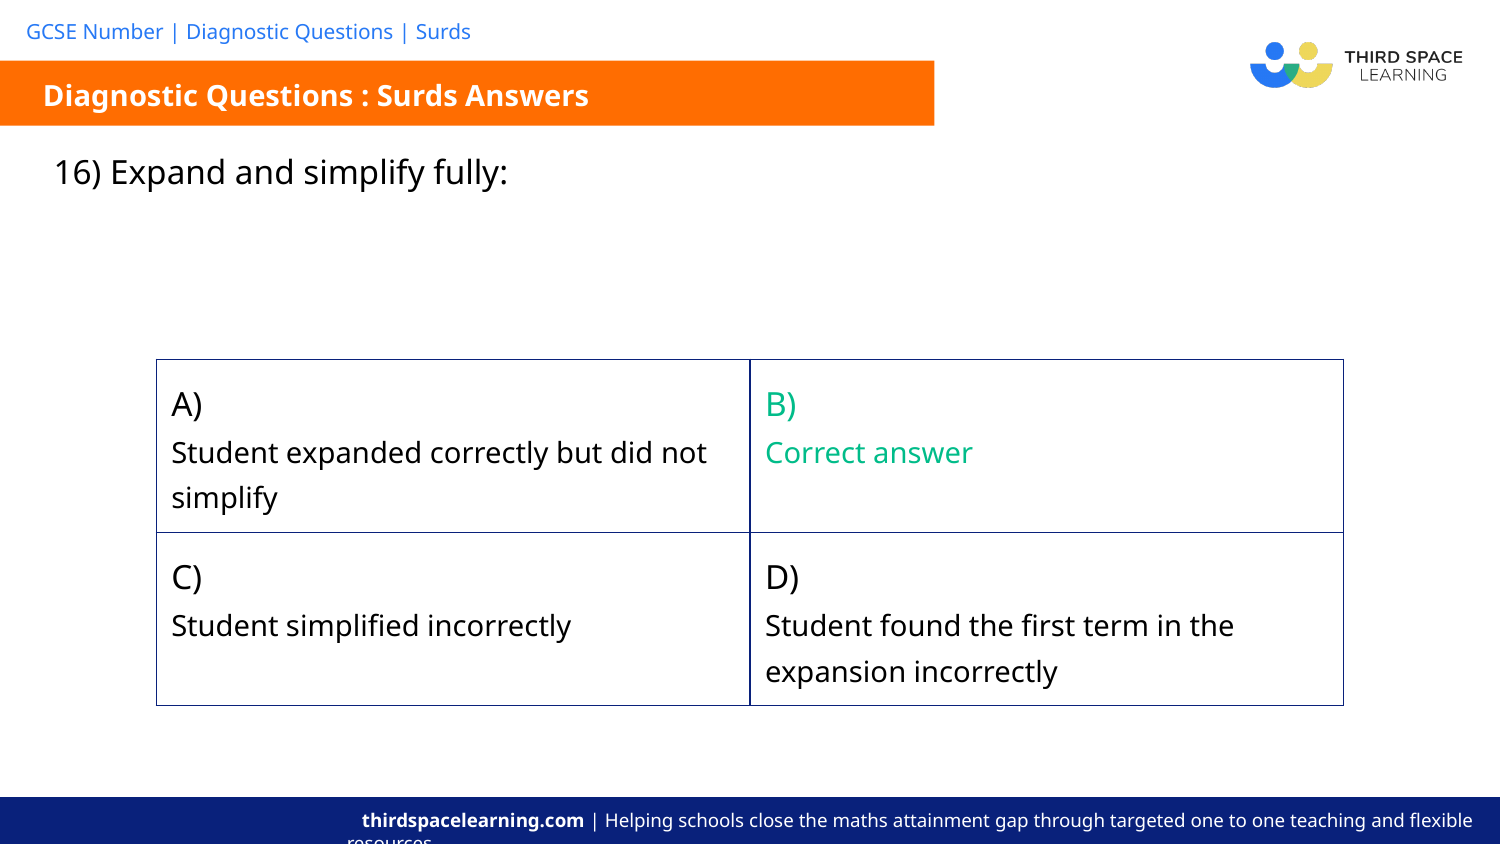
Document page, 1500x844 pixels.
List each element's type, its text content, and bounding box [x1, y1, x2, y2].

text_box Diagnostic Questions : Surds Answers [27, 61, 778, 127]
picture [1250, 33, 1465, 99]
